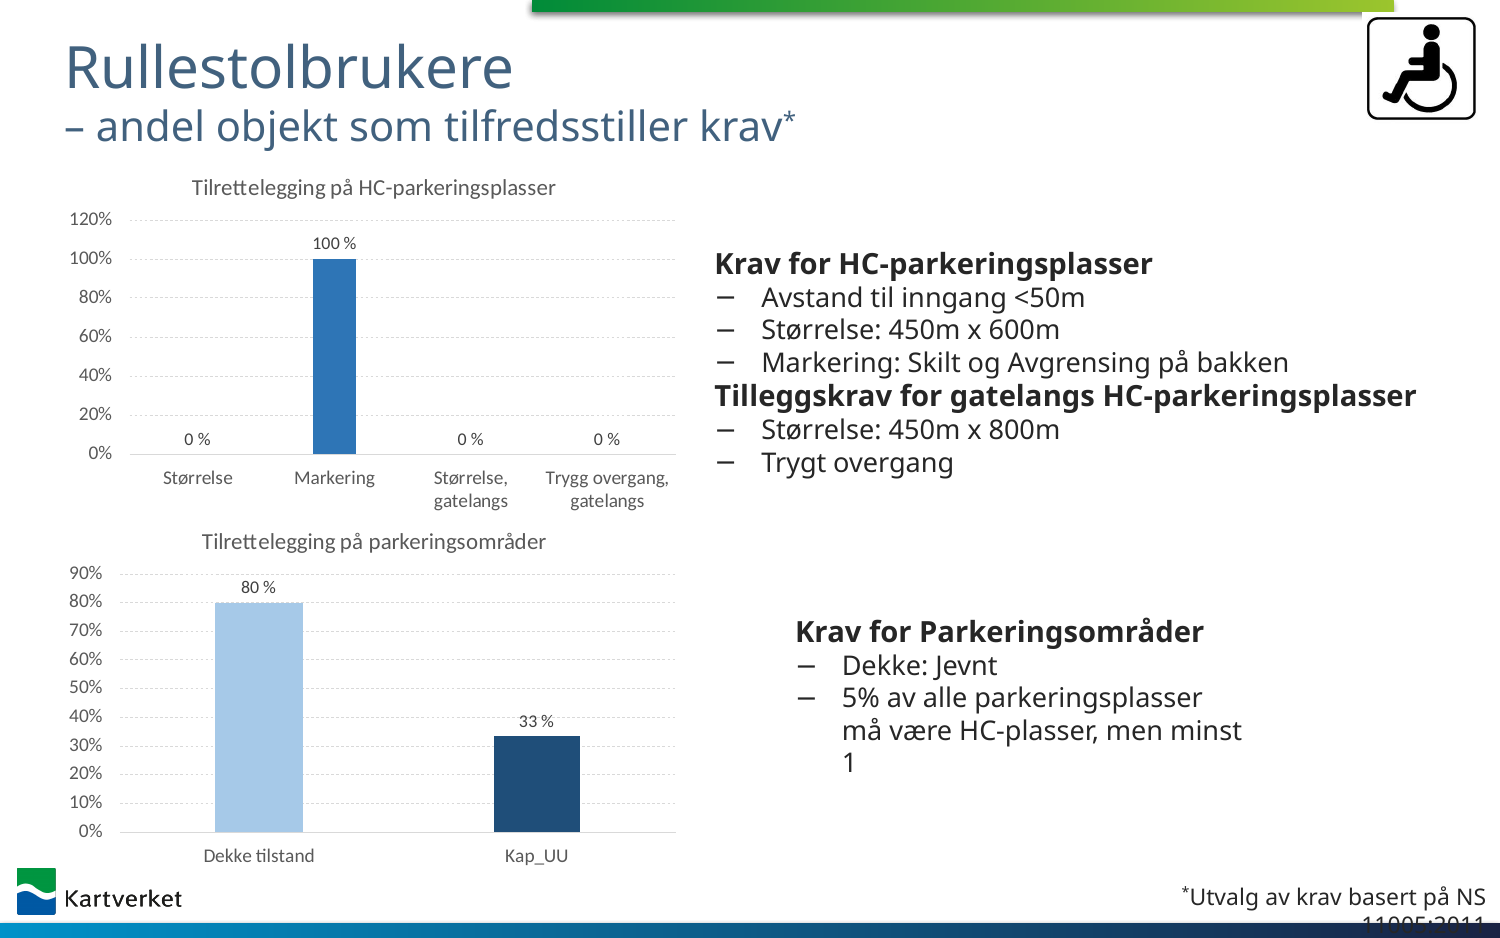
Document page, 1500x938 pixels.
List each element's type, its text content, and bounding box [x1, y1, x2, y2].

picture [1362, 12, 1481, 126]
text_box Krav for Parkeringsområder Dekke: Jevnt 5% av alle parkeringsplasser må være HC-plasser, men minst 1 [780, 605, 1261, 786]
text_box Krav for HC-parkeringsplasser Avstand til inngang <50m Størrelse: 450m x 600m Markering: Skilt og Avgrensing på bakken Tilleggskrav for gatelangs HC-parkeringsplasser Størrelse: 450m x 800m Trygt overgang [699, 237, 1433, 485]
picture [62, 166, 687, 519]
text_box *Utvalg av krav basert på NS 11005:2011 [1068, 873, 1500, 938]
picture [62, 520, 687, 874]
text_box Rullestolbrukere – andel objekt som tilfredsstiller krav* [49, 25, 1431, 158]
